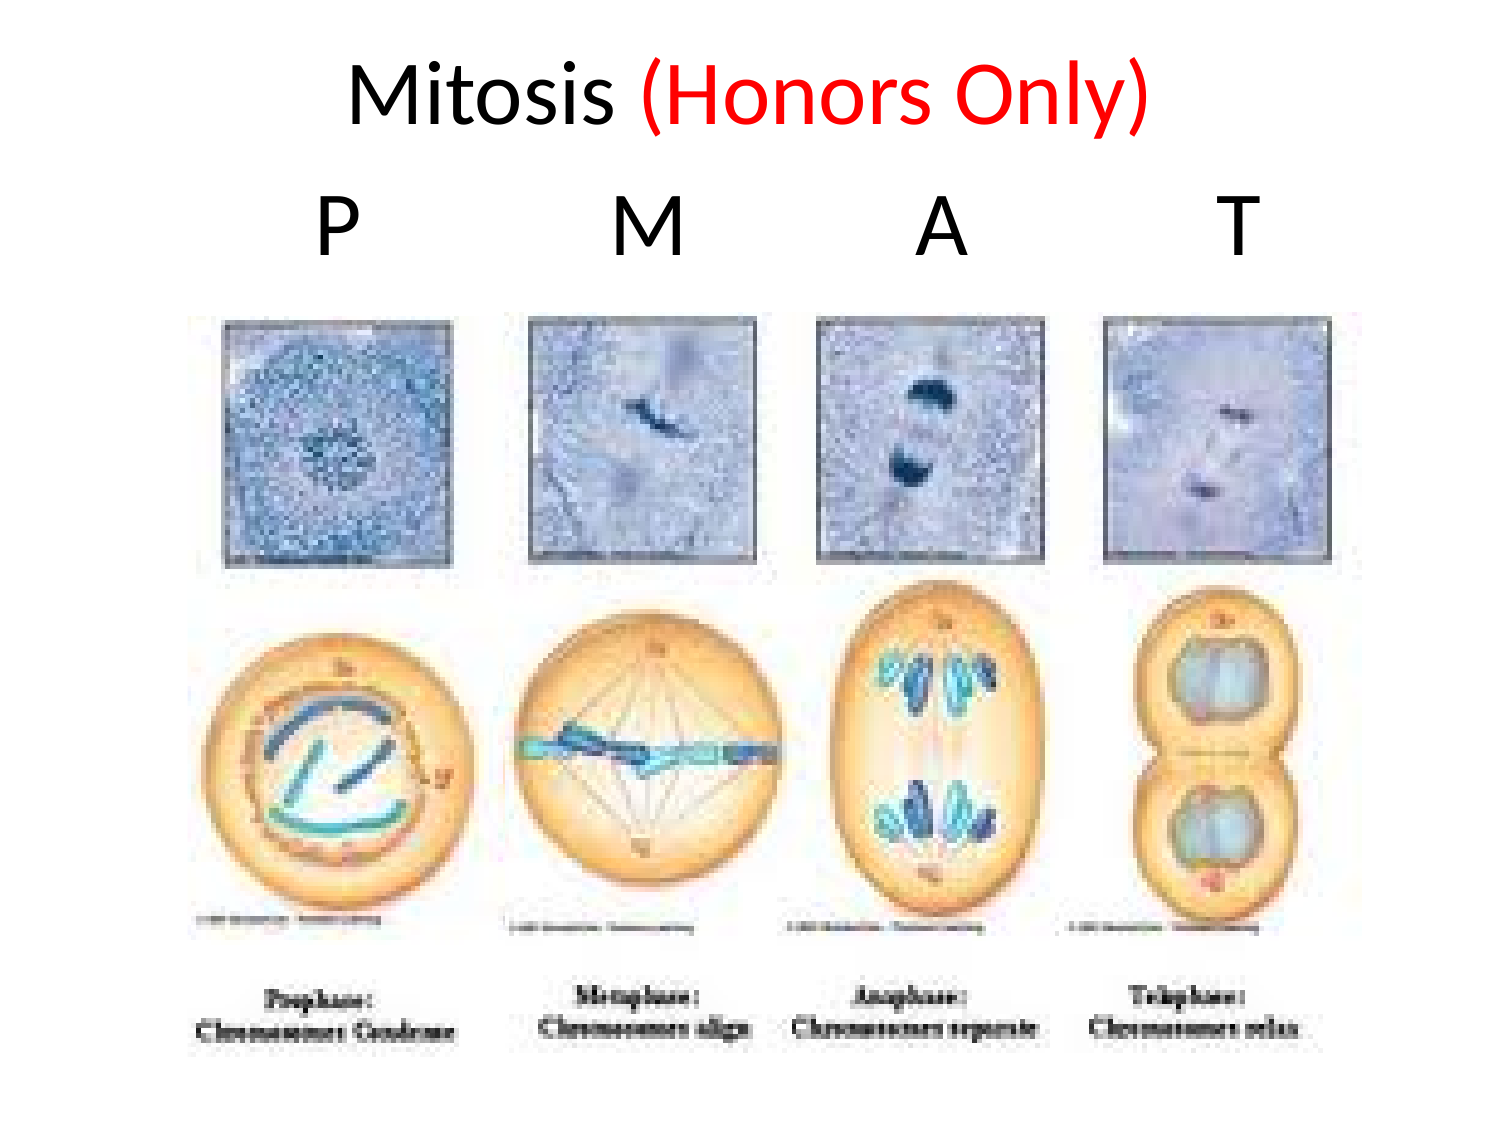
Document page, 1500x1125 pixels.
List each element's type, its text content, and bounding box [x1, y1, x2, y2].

text_box Mitosis (Honors Only) [74, 24, 1425, 150]
title P M A T [62, 125, 1413, 313]
picture [187, 312, 1363, 1125]
